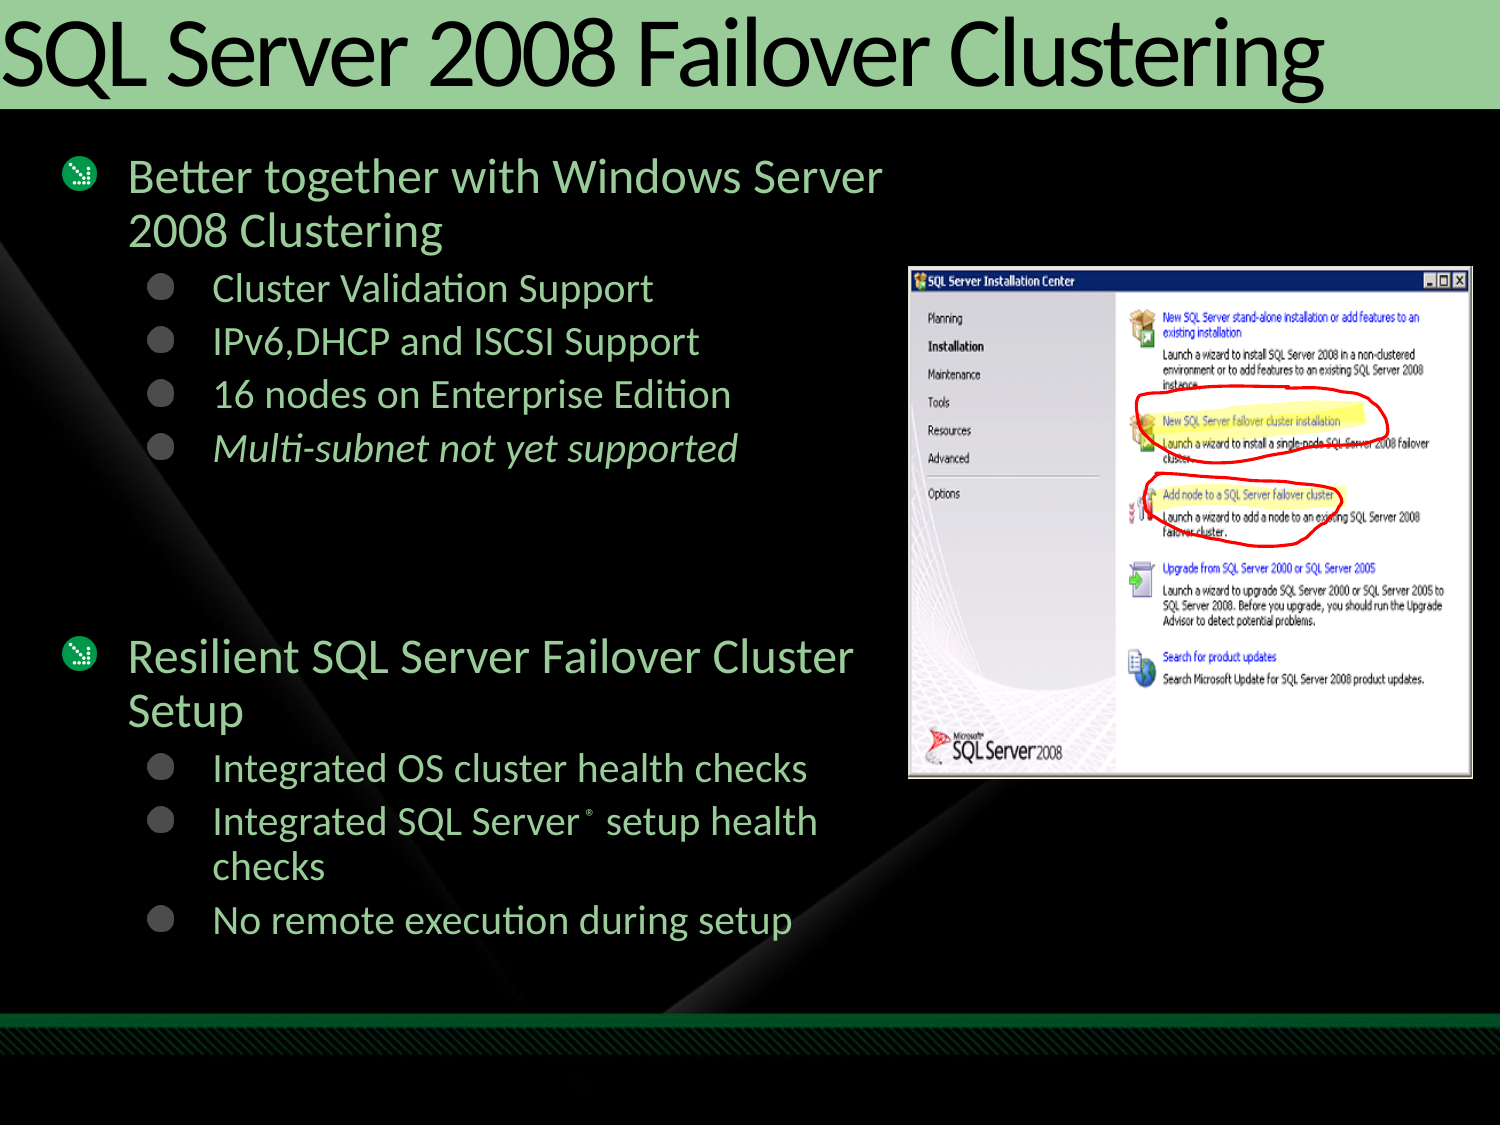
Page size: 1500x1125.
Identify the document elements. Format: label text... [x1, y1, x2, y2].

title SQL Server 2008 Failover Clustering [0, 0, 1500, 110]
list Better together with Windows Server 2008 Clustering Cluster Validation Support IPv6,DHCP and ISCSI Support 16 nodes on Enterprise Edition Multi-subnet not yet supported Resilient SQL Server Failover Cluster Setup Integrated OS cluster health checks Integrated SQL Server ® setup health checks No remote execution during setup [62, 149, 909, 980]
picture [0, 110, 1500, 1125]
